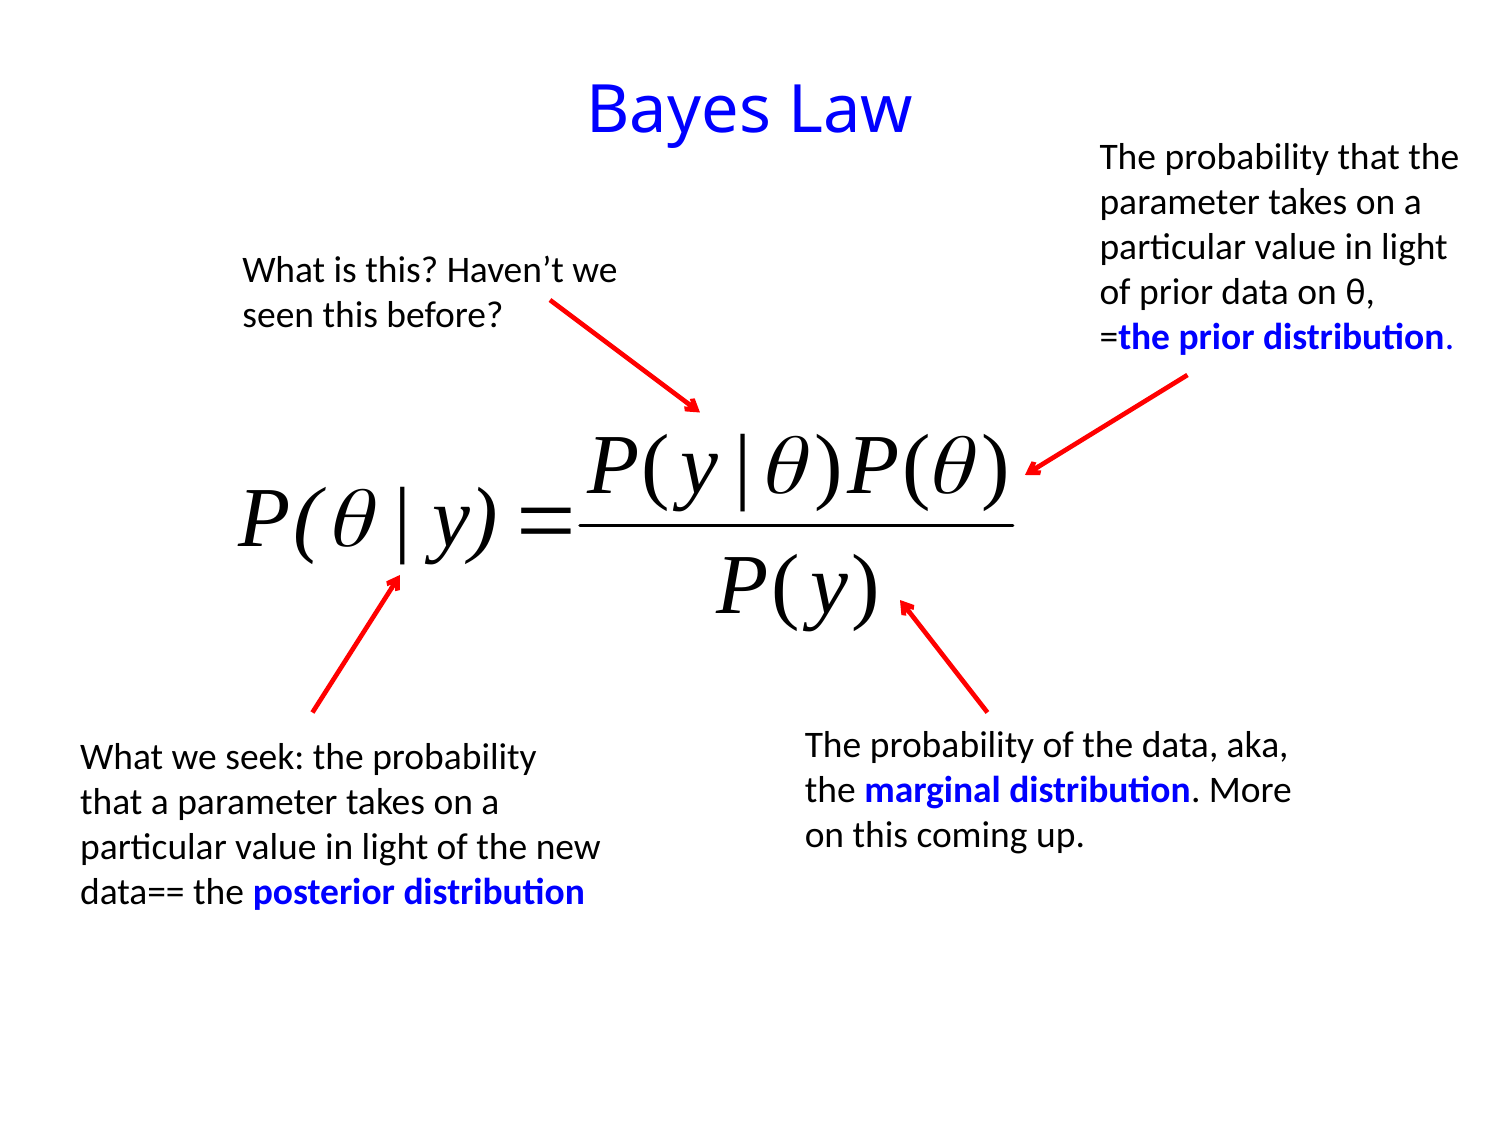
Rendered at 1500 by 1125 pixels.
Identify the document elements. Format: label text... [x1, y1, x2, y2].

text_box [1024, 374, 1188, 476]
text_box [312, 574, 401, 713]
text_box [549, 299, 701, 413]
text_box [899, 599, 988, 713]
text_box The probability of the data, aka, the marginal distribution. More on this coming up. [790, 712, 1316, 908]
text_box What we seek: the probability that a parameter takes on a particular value in light of the new data== the posterior distribution [65, 724, 617, 920]
title Bayes Law [75, 12, 1425, 200]
text_box What is this? Haven’t we seen this before? [227, 237, 634, 388]
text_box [224, 412, 1031, 645]
text_box The probability that the parameter takes on a particular value in light of prior data on θ, =the prior distribution. [1084, 124, 1483, 410]
